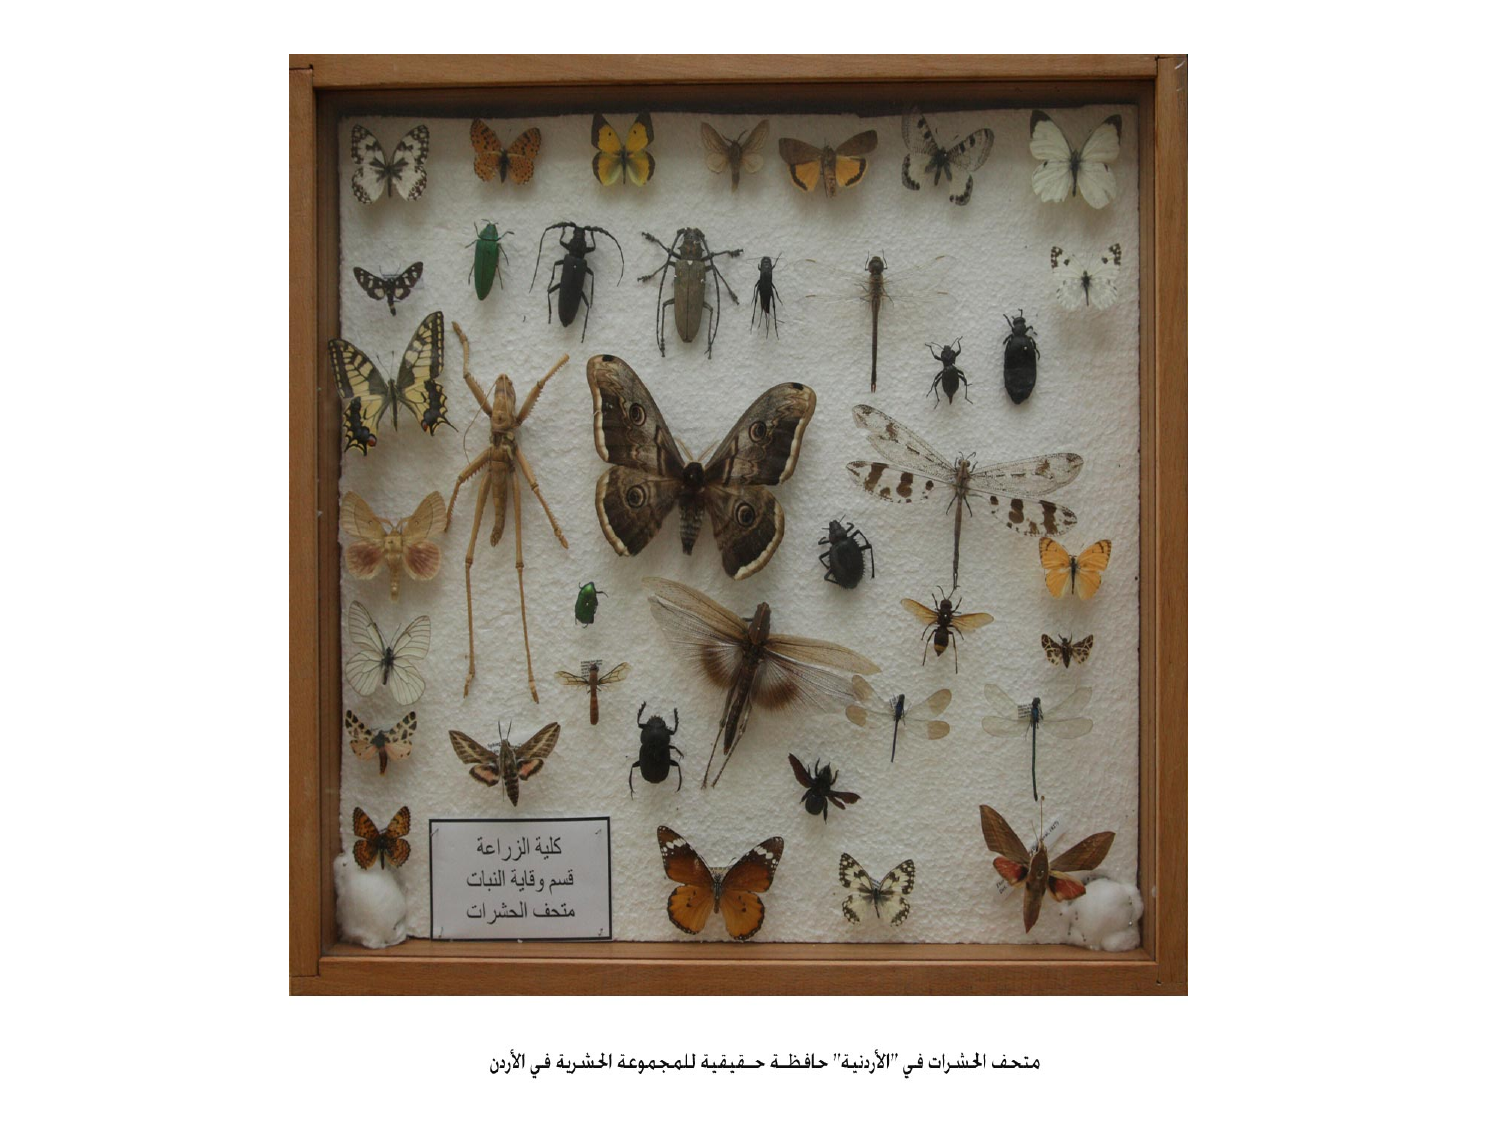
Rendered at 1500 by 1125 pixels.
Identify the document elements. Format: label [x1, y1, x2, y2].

picture [288, 54, 1188, 1094]
